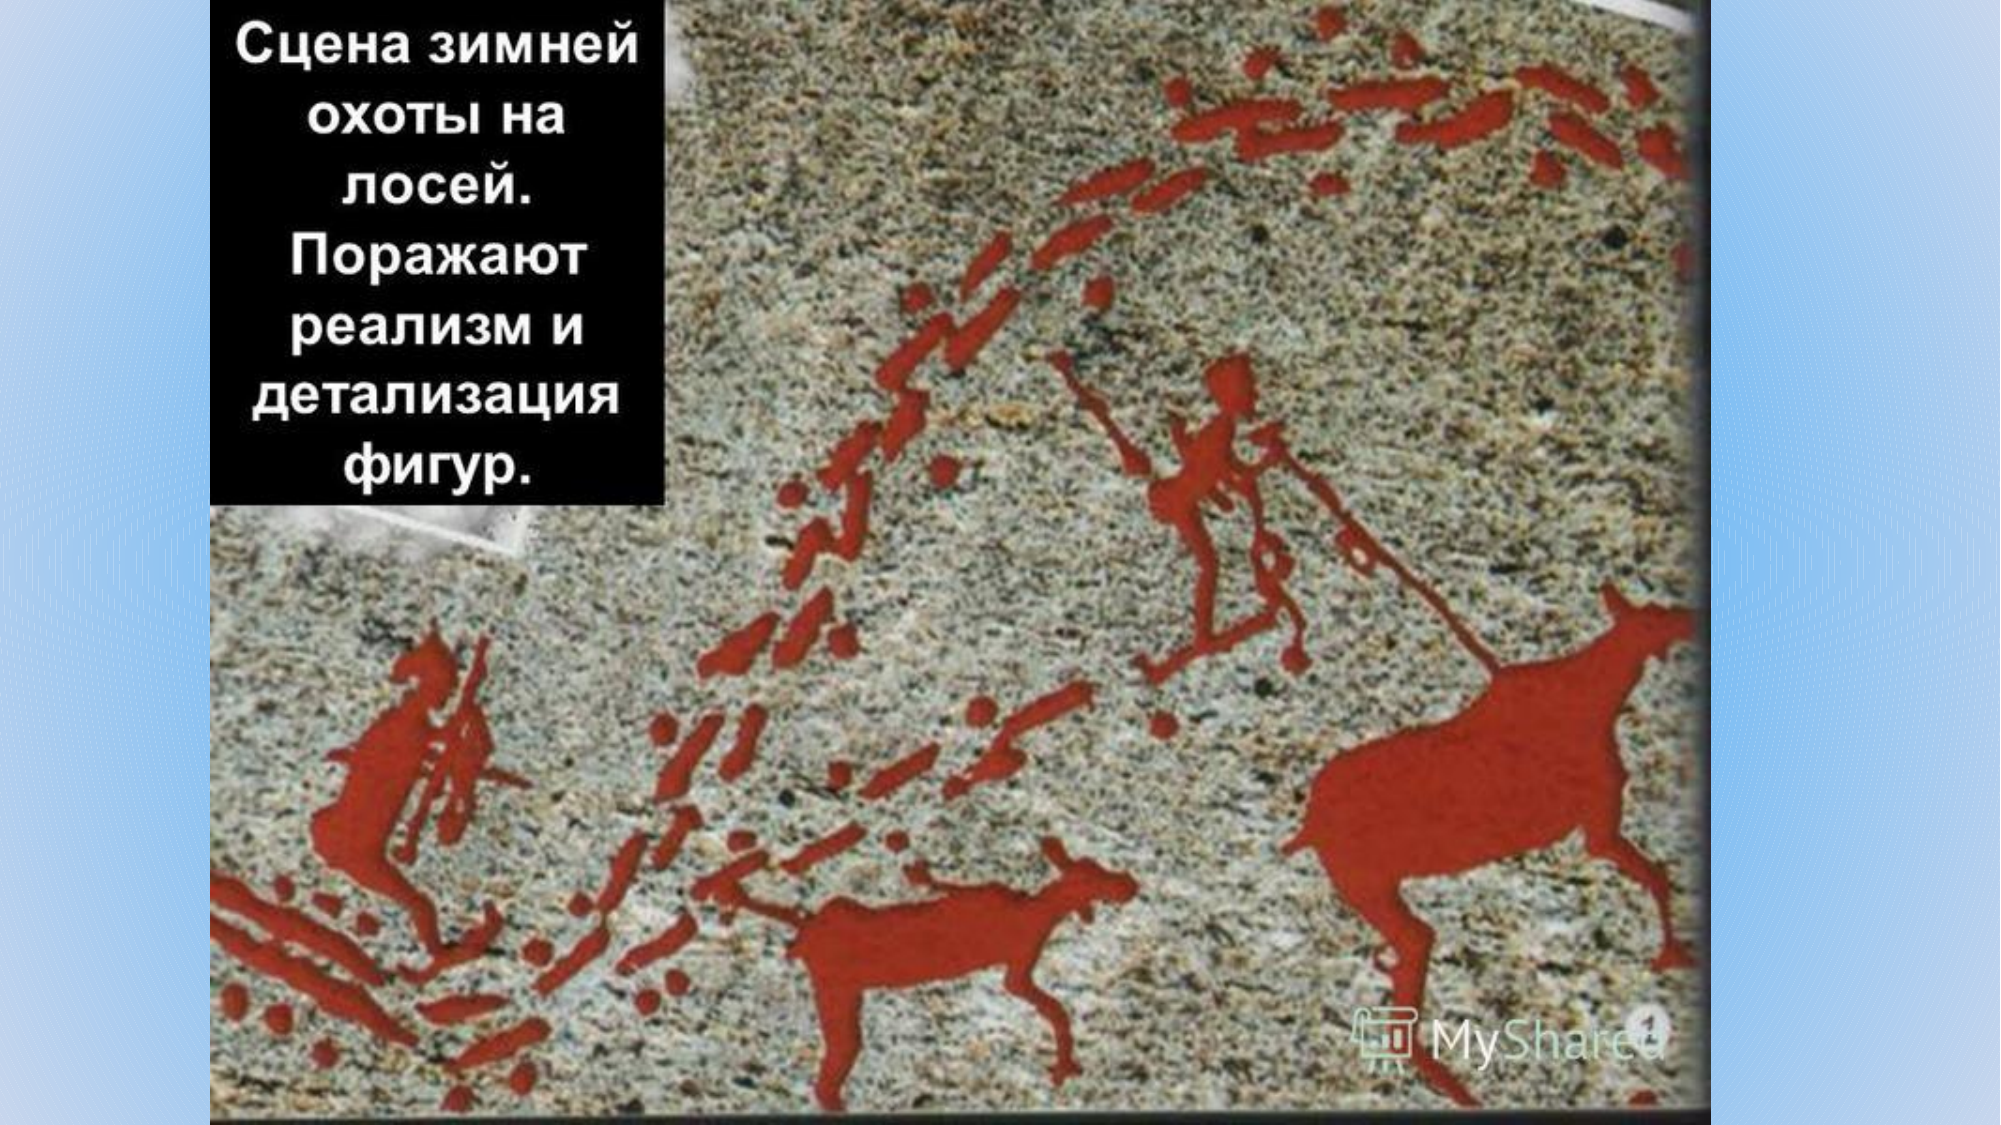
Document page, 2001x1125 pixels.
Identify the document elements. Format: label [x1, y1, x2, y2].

picture [210, 0, 1711, 1125]
